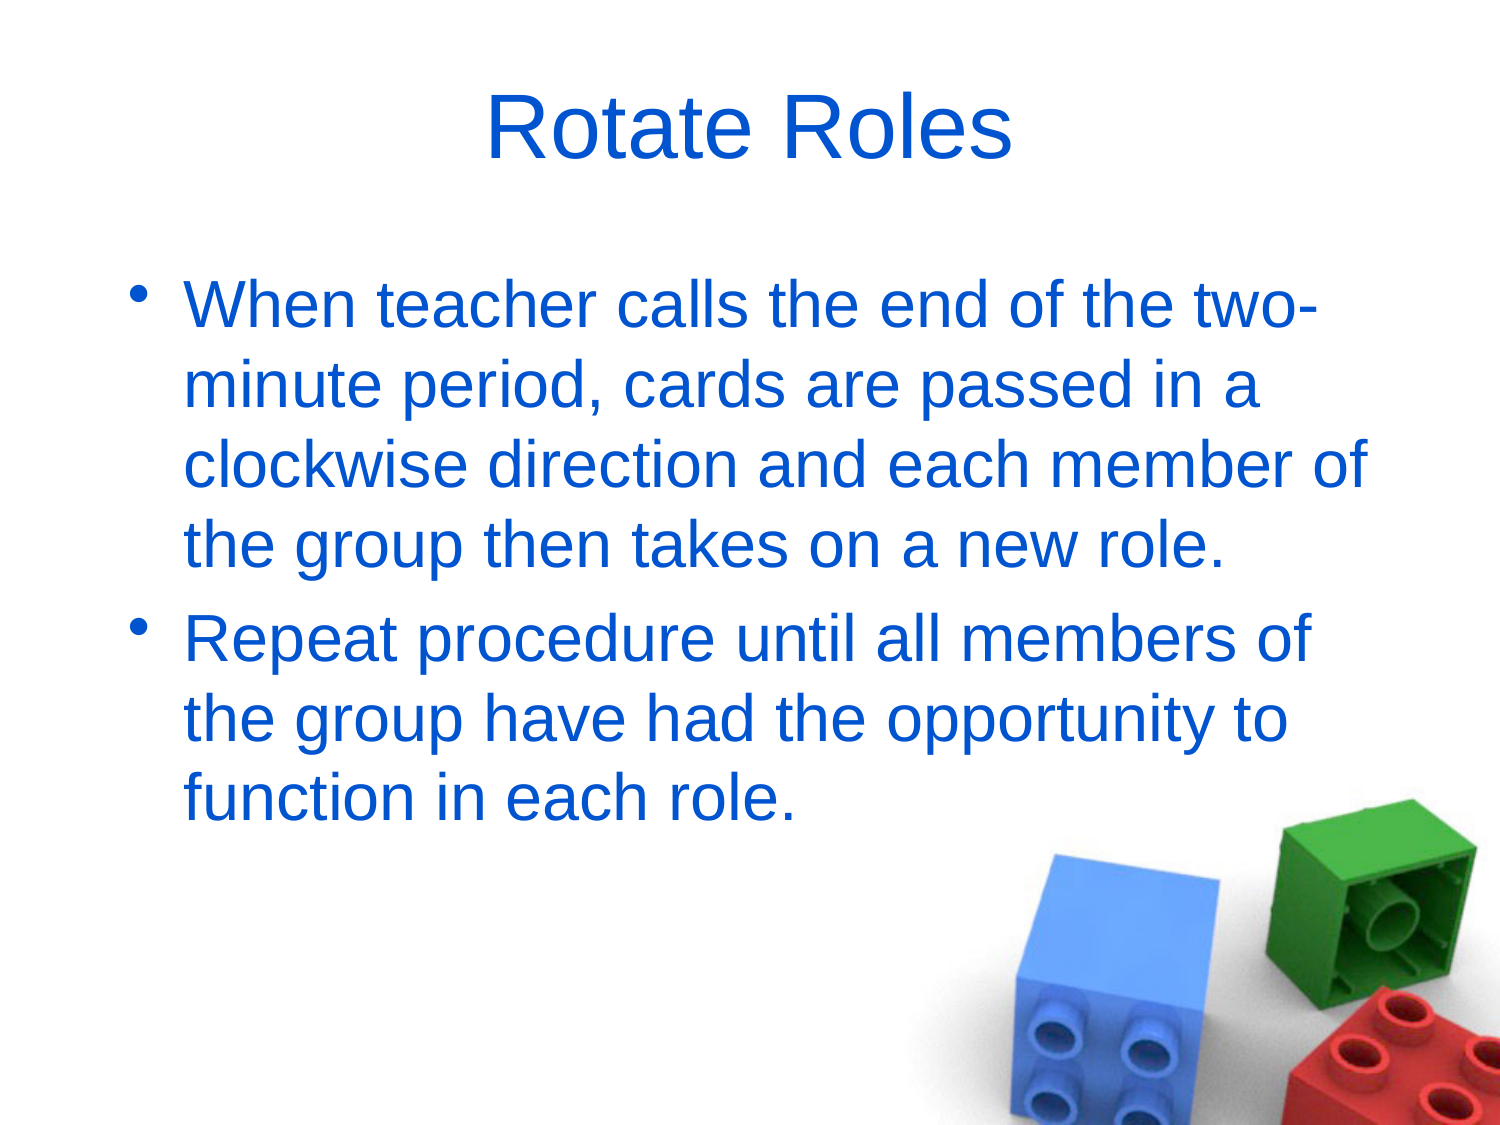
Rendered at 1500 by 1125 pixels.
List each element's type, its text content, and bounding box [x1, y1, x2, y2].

list When teacher calls the end of the two-minute period, cards are passed in a clockwise direction and each member of the group then takes on a new role. Repeat procedure until all members of the group have had the opportunity to function in each role. [112, 253, 1388, 994]
picture [249, 187, 1500, 1125]
title Rotate Roles [112, 28, 1388, 217]
